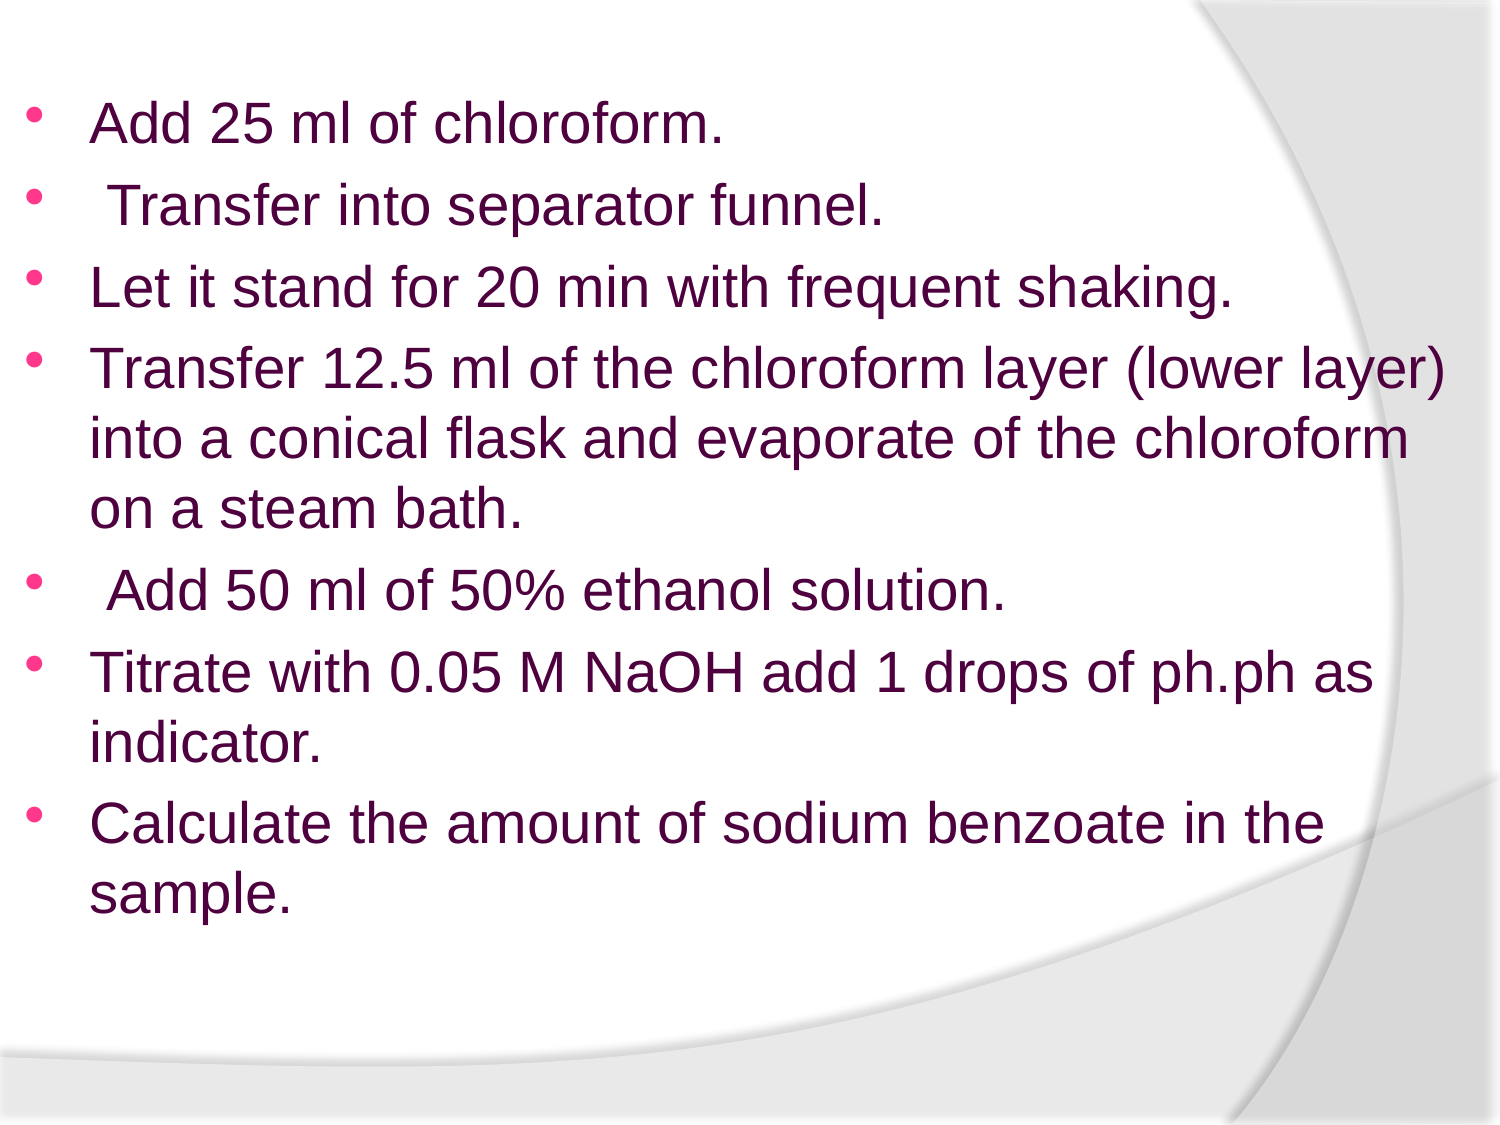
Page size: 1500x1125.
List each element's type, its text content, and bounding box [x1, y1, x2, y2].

list Add 25 ml of chloroform. Transfer into separator funnel. Let it stand for 20 min with frequent shaking. Transfer 12.5 ml of the chloroform layer (lower layer) into a conical flask and evaporate of the chloroform on a steam bath. Add 50 ml of 50% ethanol solution. Titrate with 0.05 M NaOH add 1 drops of ph.ph as indicator. Calculate the amount of sodium benzoate in the sample. [5, 78, 1500, 1125]
